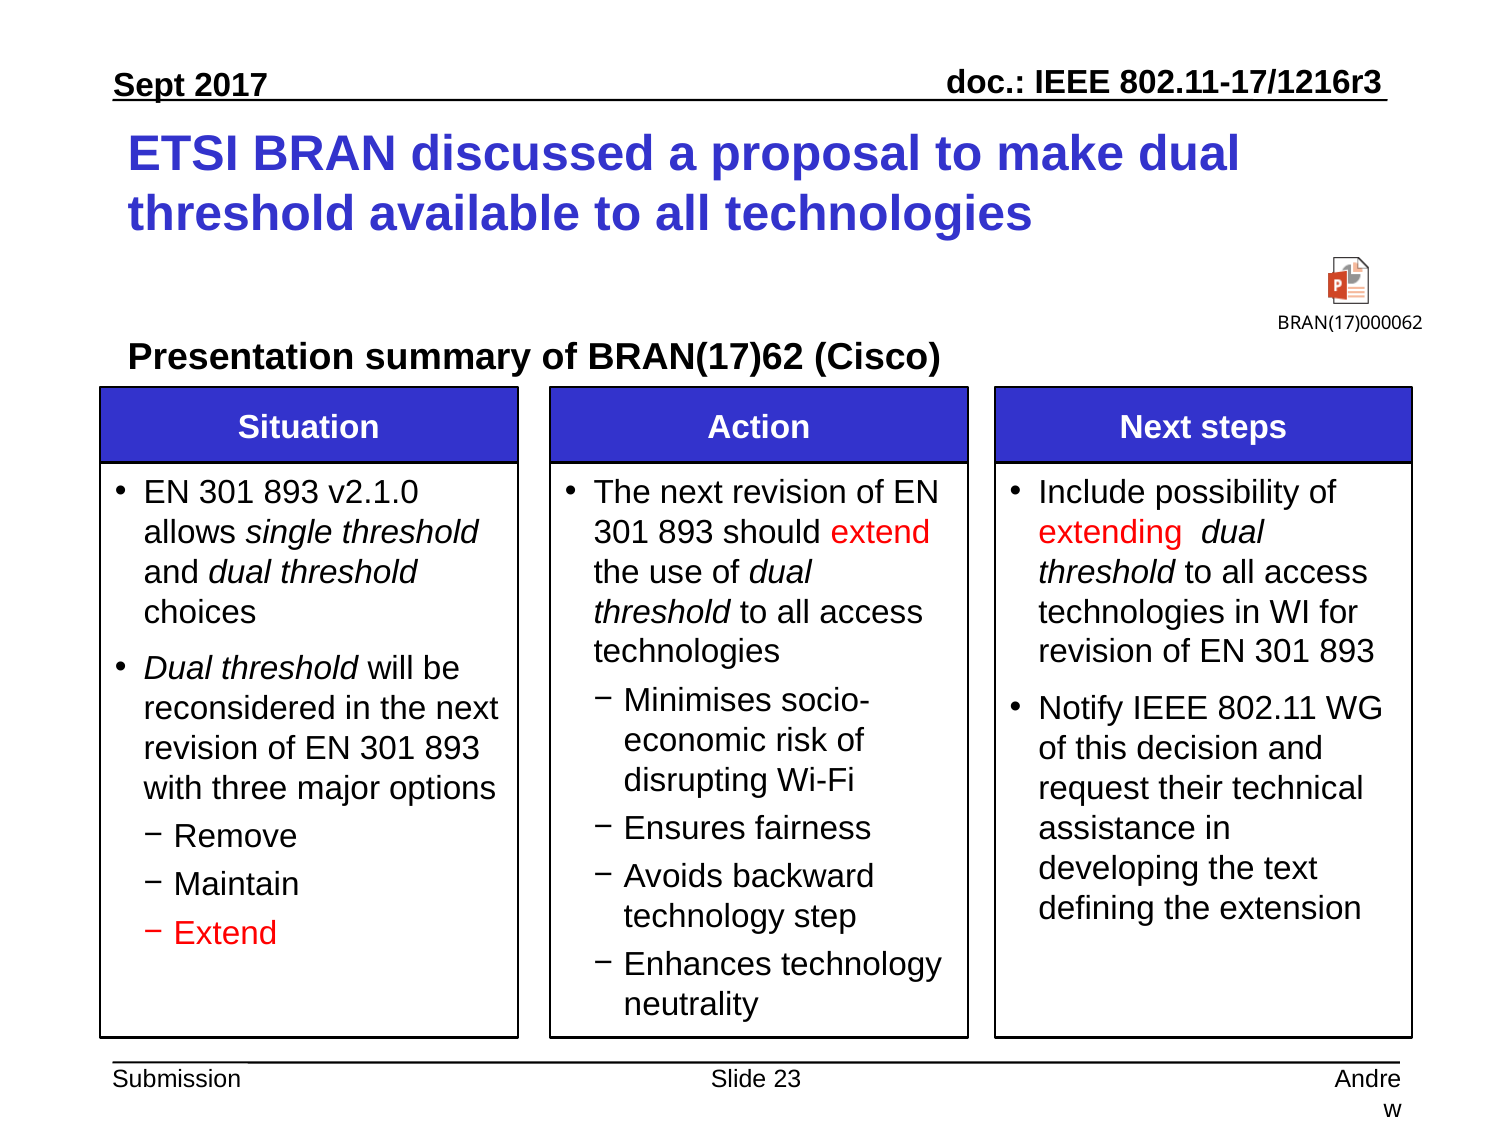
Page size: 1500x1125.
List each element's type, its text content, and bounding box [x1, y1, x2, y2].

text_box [1274, 254, 1426, 388]
slide_number Slide 23 [709, 1061, 803, 1093]
text_box Situation [99, 387, 518, 462]
text_box EN 301 893 v2.1.0 allows single threshold and dual threshold choices Dual threshold will be reconsidered in the next revision of EN 301 893 with three major options Remove Maintain Extend [99, 462, 518, 1038]
text_box The next revision of EN 301 893 should extend the use of dual threshold to all access technologies Minimises socio-economic risk of disrupting Wi-Fi Ensures fairness Avoids backward technology step Enhances technology neutrality [549, 462, 968, 1038]
list Presentation summary of BRAN(17)62 (Cisco) [112, 324, 1269, 1000]
text_box Next steps [994, 387, 1413, 462]
footer Andrew Myles, Cisco [1320, 1061, 1402, 1093]
text_box Include possibility of extending dual threshold to all access technologies in WI for revision of EN 301 893 Notify IEEE 802.11 WG of this decision and request their technical assistance in developing the text defining the extension [994, 462, 1413, 1038]
title ETSI BRAN discussed a proposal to make dual threshold available to all technologies [112, 112, 1388, 288]
text_box Action [549, 387, 968, 462]
